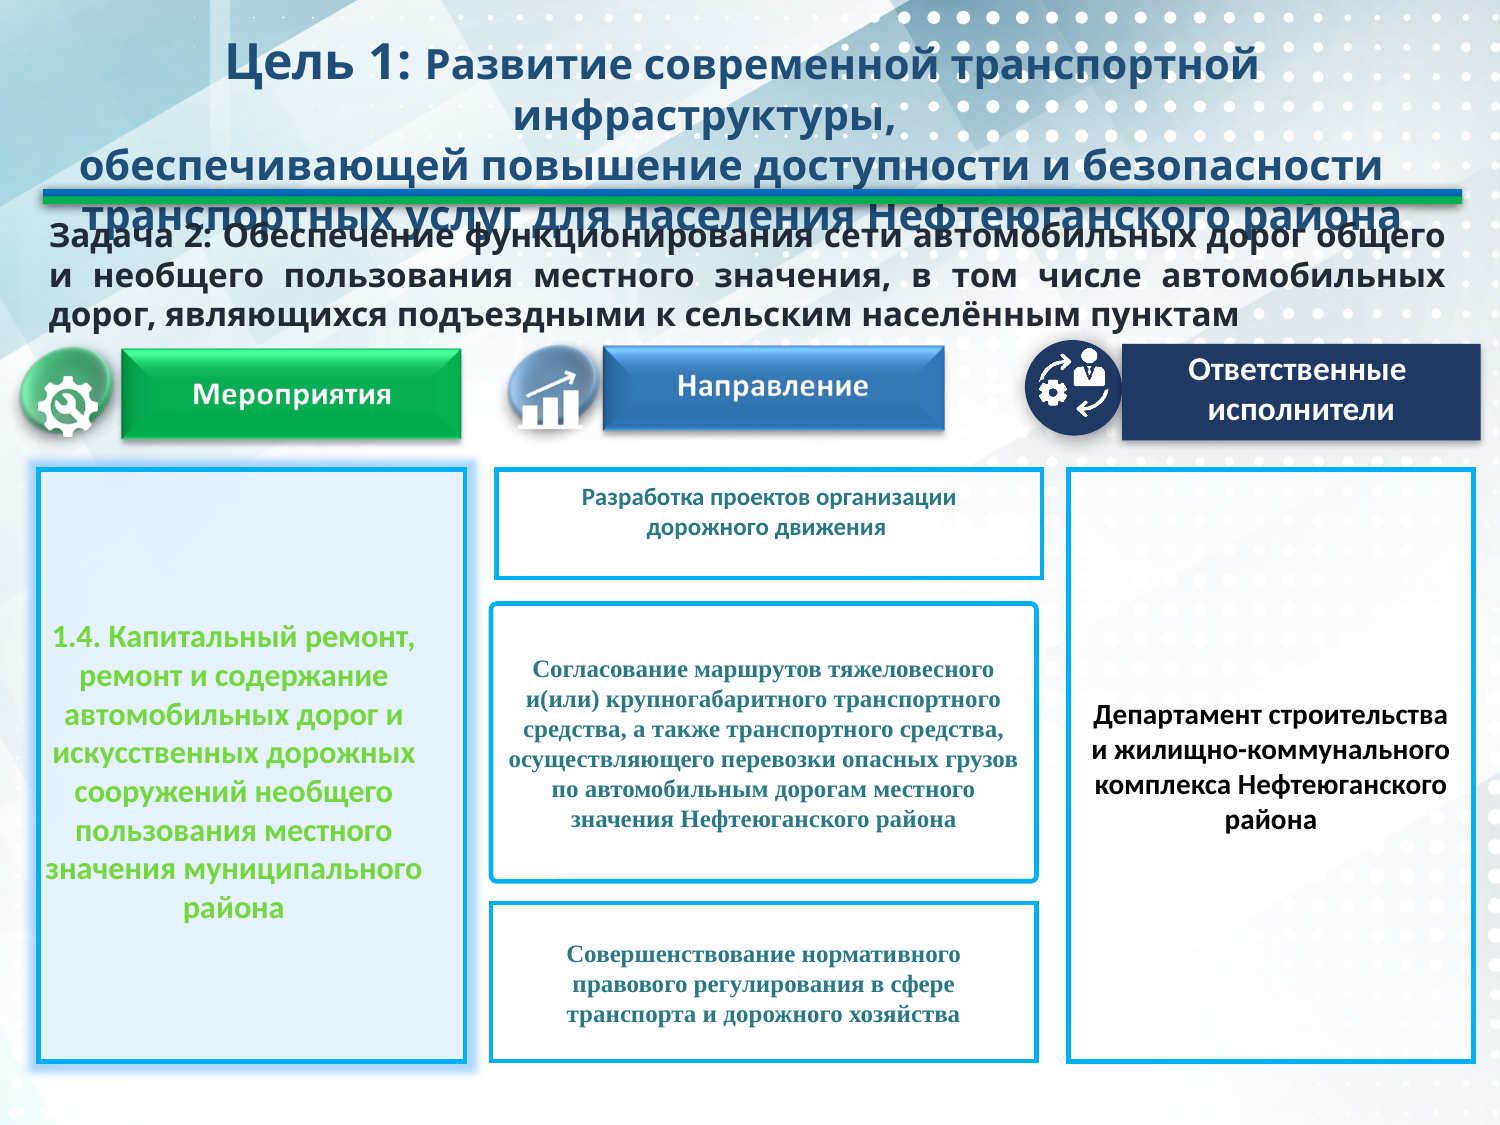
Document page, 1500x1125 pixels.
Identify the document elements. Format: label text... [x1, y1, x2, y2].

text_box Цель 1: Развитие современной транспортной инфраструктуры, обеспечивающей повышение доступности и безопасности транспортных услуг для населения Нефтеюганского района [22, 21, 1463, 247]
text_box [496, 468, 1043, 579]
text_box 1.4. Капитальный ремонт, ремонт и содержание автомобильных дорог и искусственных дорожных сооружений необщего пользования местного значения муниципального района [29, 491, 439, 953]
text_box [37, 468, 466, 1062]
text_box Согласование маршрутов тяжеловесного и(или) крупногабаритного транспортного средства, а также транспортного средства, осуществляющего перевозки опасных грузов по автомобильным дорогам местного значения Нефтеюганского района [490, 602, 1038, 883]
text_box [1044, 339, 1102, 348]
text_box [1023, 355, 1116, 437]
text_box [514, 603, 949, 664]
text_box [43, 189, 1463, 204]
text_box Ответственные исполнители [1173, 340, 1430, 435]
text_box Совершенствование нормативного правового регулирования в сфере транспорта и дорожного хозяйства [490, 902, 1038, 1062]
text_box [1121, 343, 1482, 441]
text_box Задача 2: Обеспечение функционирования сети автомобильных дорог общего и необщего пользования местного значения, в том числе автомобильных дорог, являющихся подъездными к сельским населённым пунктам [34, 206, 1463, 341]
text_box Департамент строительства и жилищно-коммунального комплекса Нефтеюганского района [1067, 468, 1475, 1062]
picture [0, 0, 1500, 1125]
text_box Разработка проектов организации дорожного движения [514, 472, 1025, 548]
